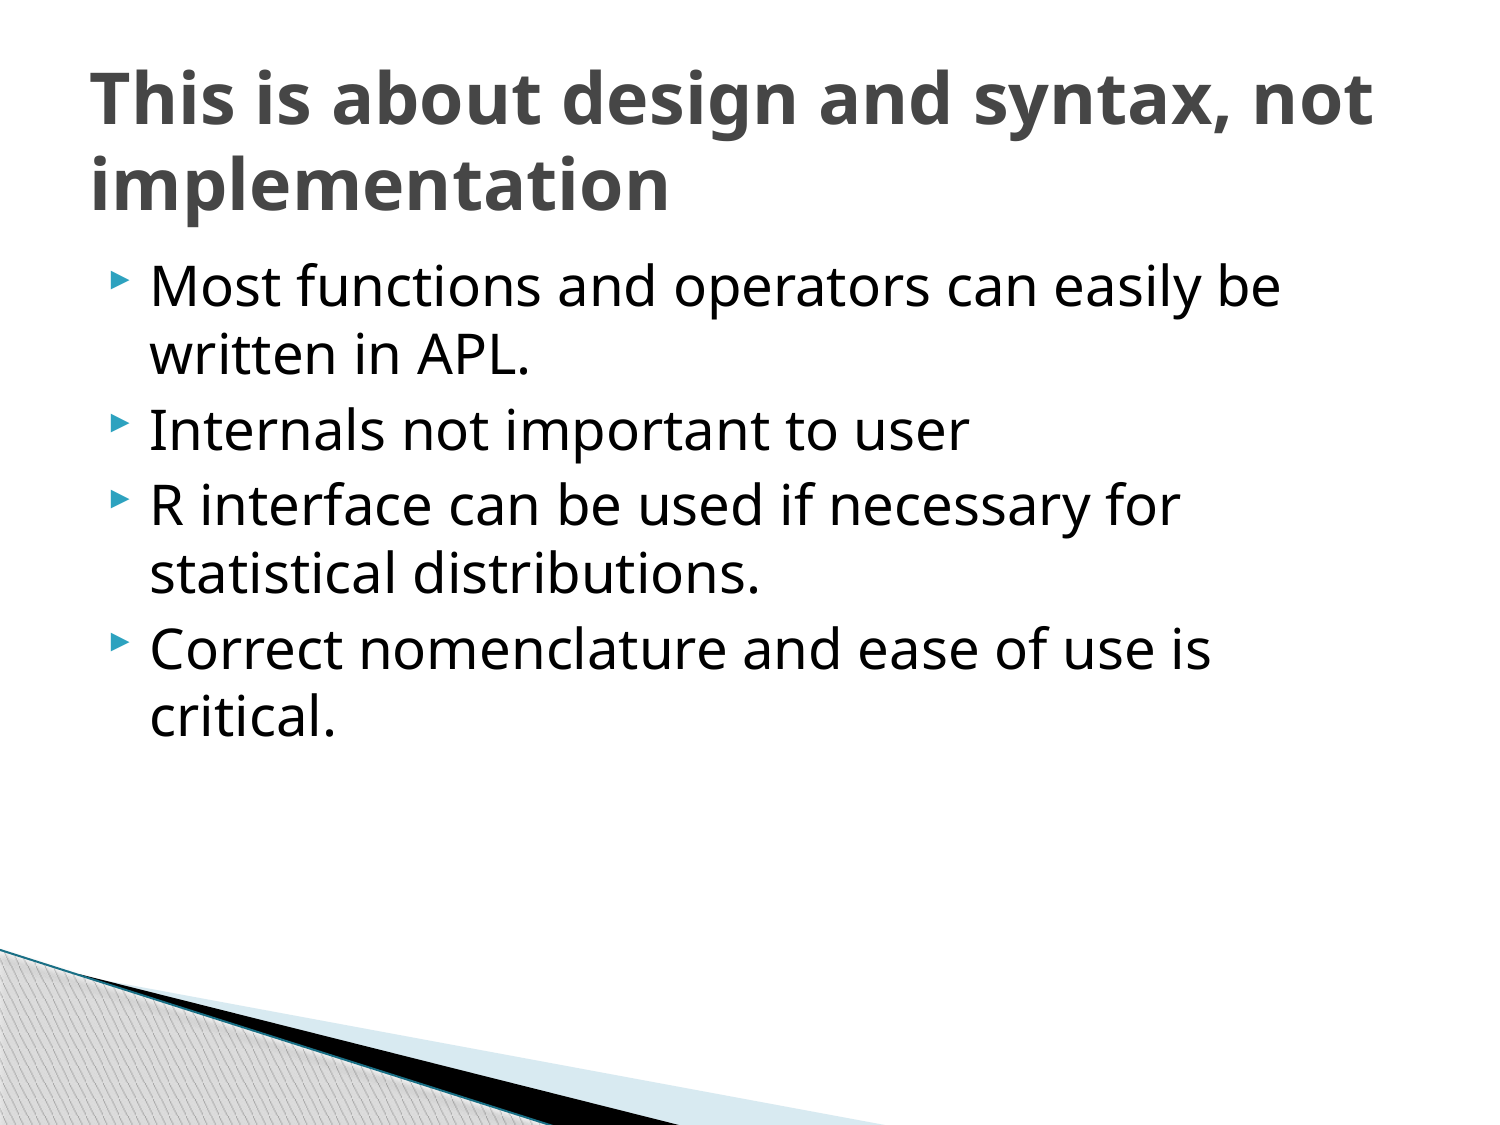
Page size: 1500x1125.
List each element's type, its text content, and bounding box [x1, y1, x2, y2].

title This is about design and syntax, not implementation [75, 45, 1425, 233]
list Most functions and operators can easily be written in APL. Internals not important to user R interface can be used if necessary for statistical distributions. Correct nomenclature and ease of use is critical. [75, 243, 1425, 986]
